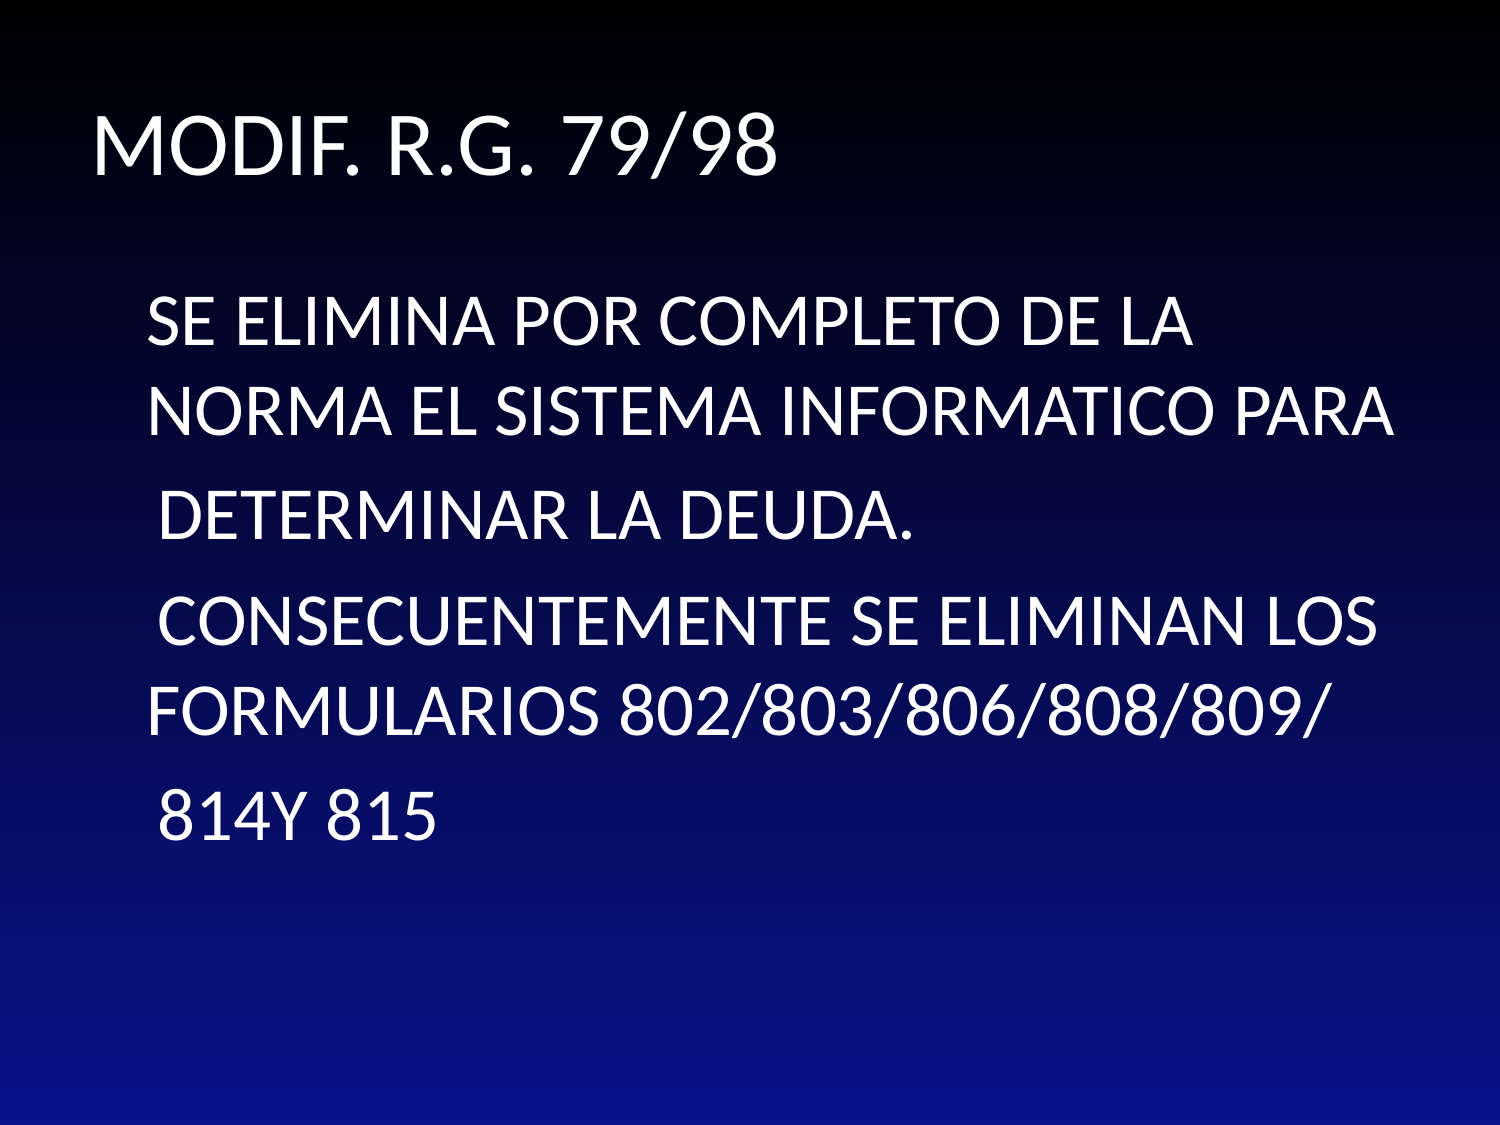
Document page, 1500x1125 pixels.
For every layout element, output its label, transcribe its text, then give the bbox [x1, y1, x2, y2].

title MODIF. R.G. 79/98 [75, 45, 1425, 233]
list SE ELIMINA POR COMPLETO DE LA NORMA EL SISTEMA INFORMATICO PARA DETERMINAR LA DEUDA. CONSECUENTEMENTE SE ELIMINAN LOS FORMULARIOS 802/803/806/808/809/ 814Y 815 [75, 262, 1425, 1005]
